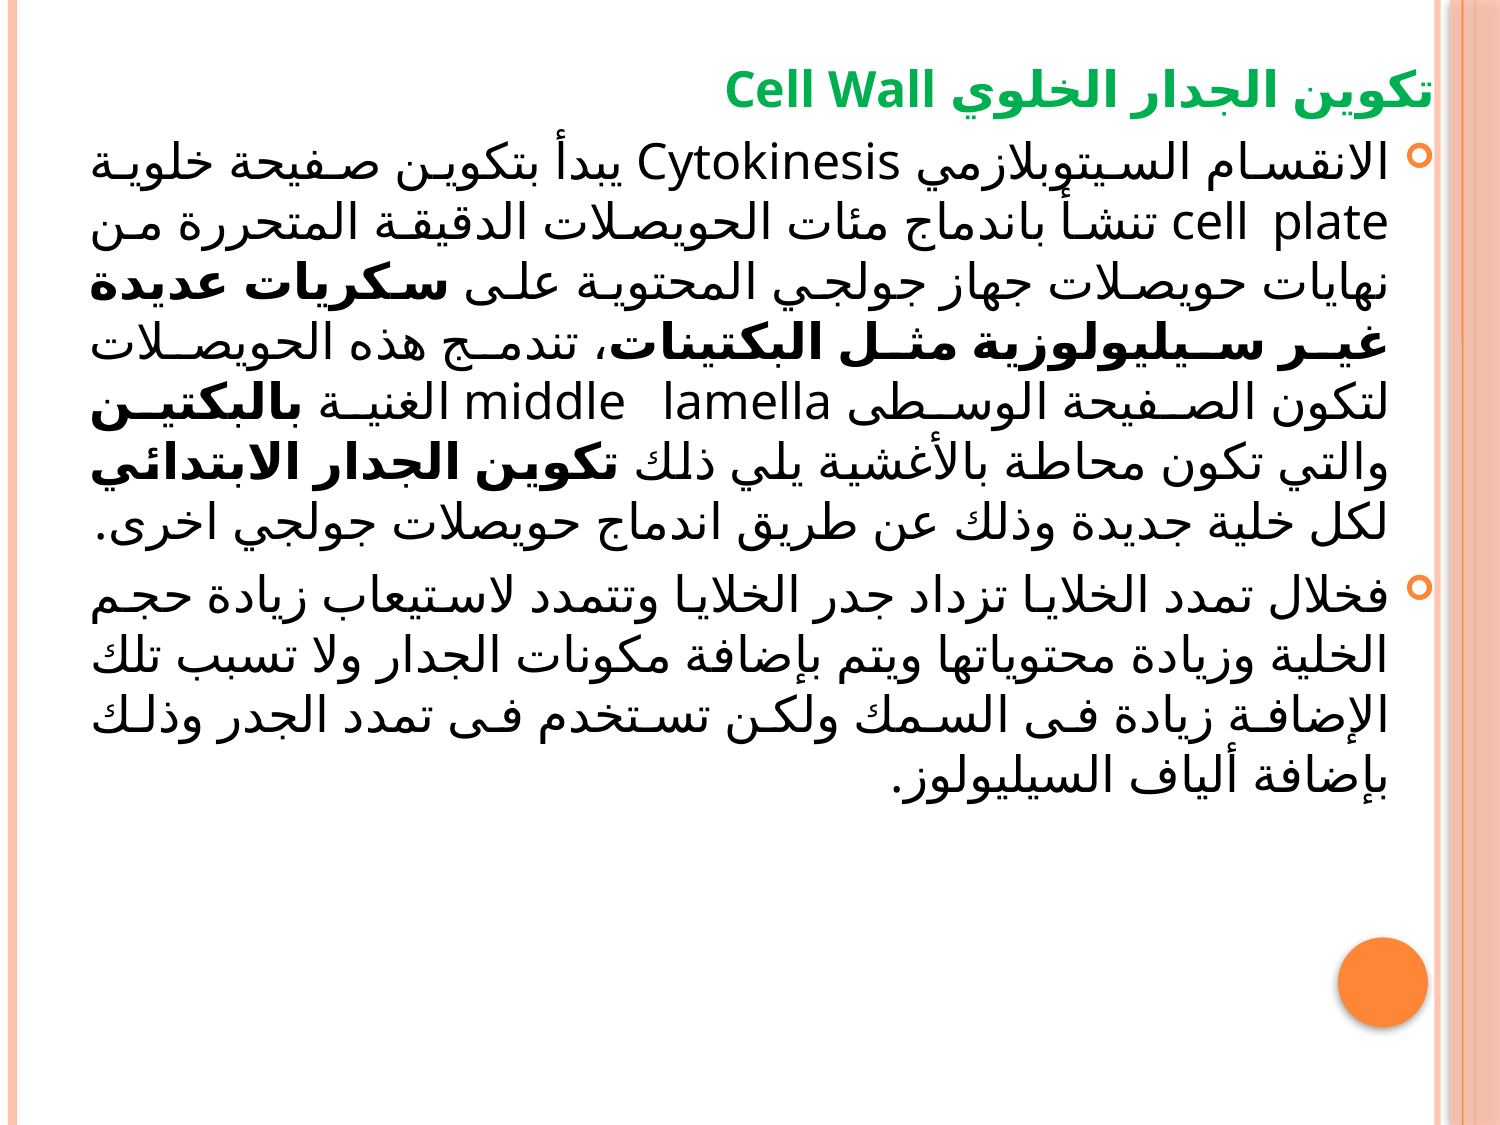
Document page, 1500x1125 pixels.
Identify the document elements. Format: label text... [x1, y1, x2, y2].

text_box تكوين الجدار الخلوي Cell Wall الانقسام السيتوبلازمي Cytokinesis يبدأ بتكوين صفيحة خلوية cell plate تنشأ باندماج مئات الحويصلات الدقيقة المتحررة من نهايات حويصلات جهاز جولجي المحتوية على سكريات عديدة غير سيليولوزية مثل البكتينات، تندمج هذه الحويصلات لتكون الصفيحة الوسطى middle lamella الغنية بالبكتين والتي تكون محاطة بالأغشية يلي ذلك تكوين الجدار الابتدائي لكل خلية جديدة وذلك عن طريق اندماج حويصلات جولجي اخرى. فخلال تمدد الخلایا تزداد جدر الخلایا وتتمدد لاستیعاب زیادة حجم الخلیة وزیادة محتویاتھا ویتم بإضافة مكونات الجدار ولا تسبب تلك الإضافة زیادة فى السمك ولكن تستخدم فى تمدد الجدر وذلك بإضافة ألیاف السيليولوز. [75, 49, 1450, 1005]
